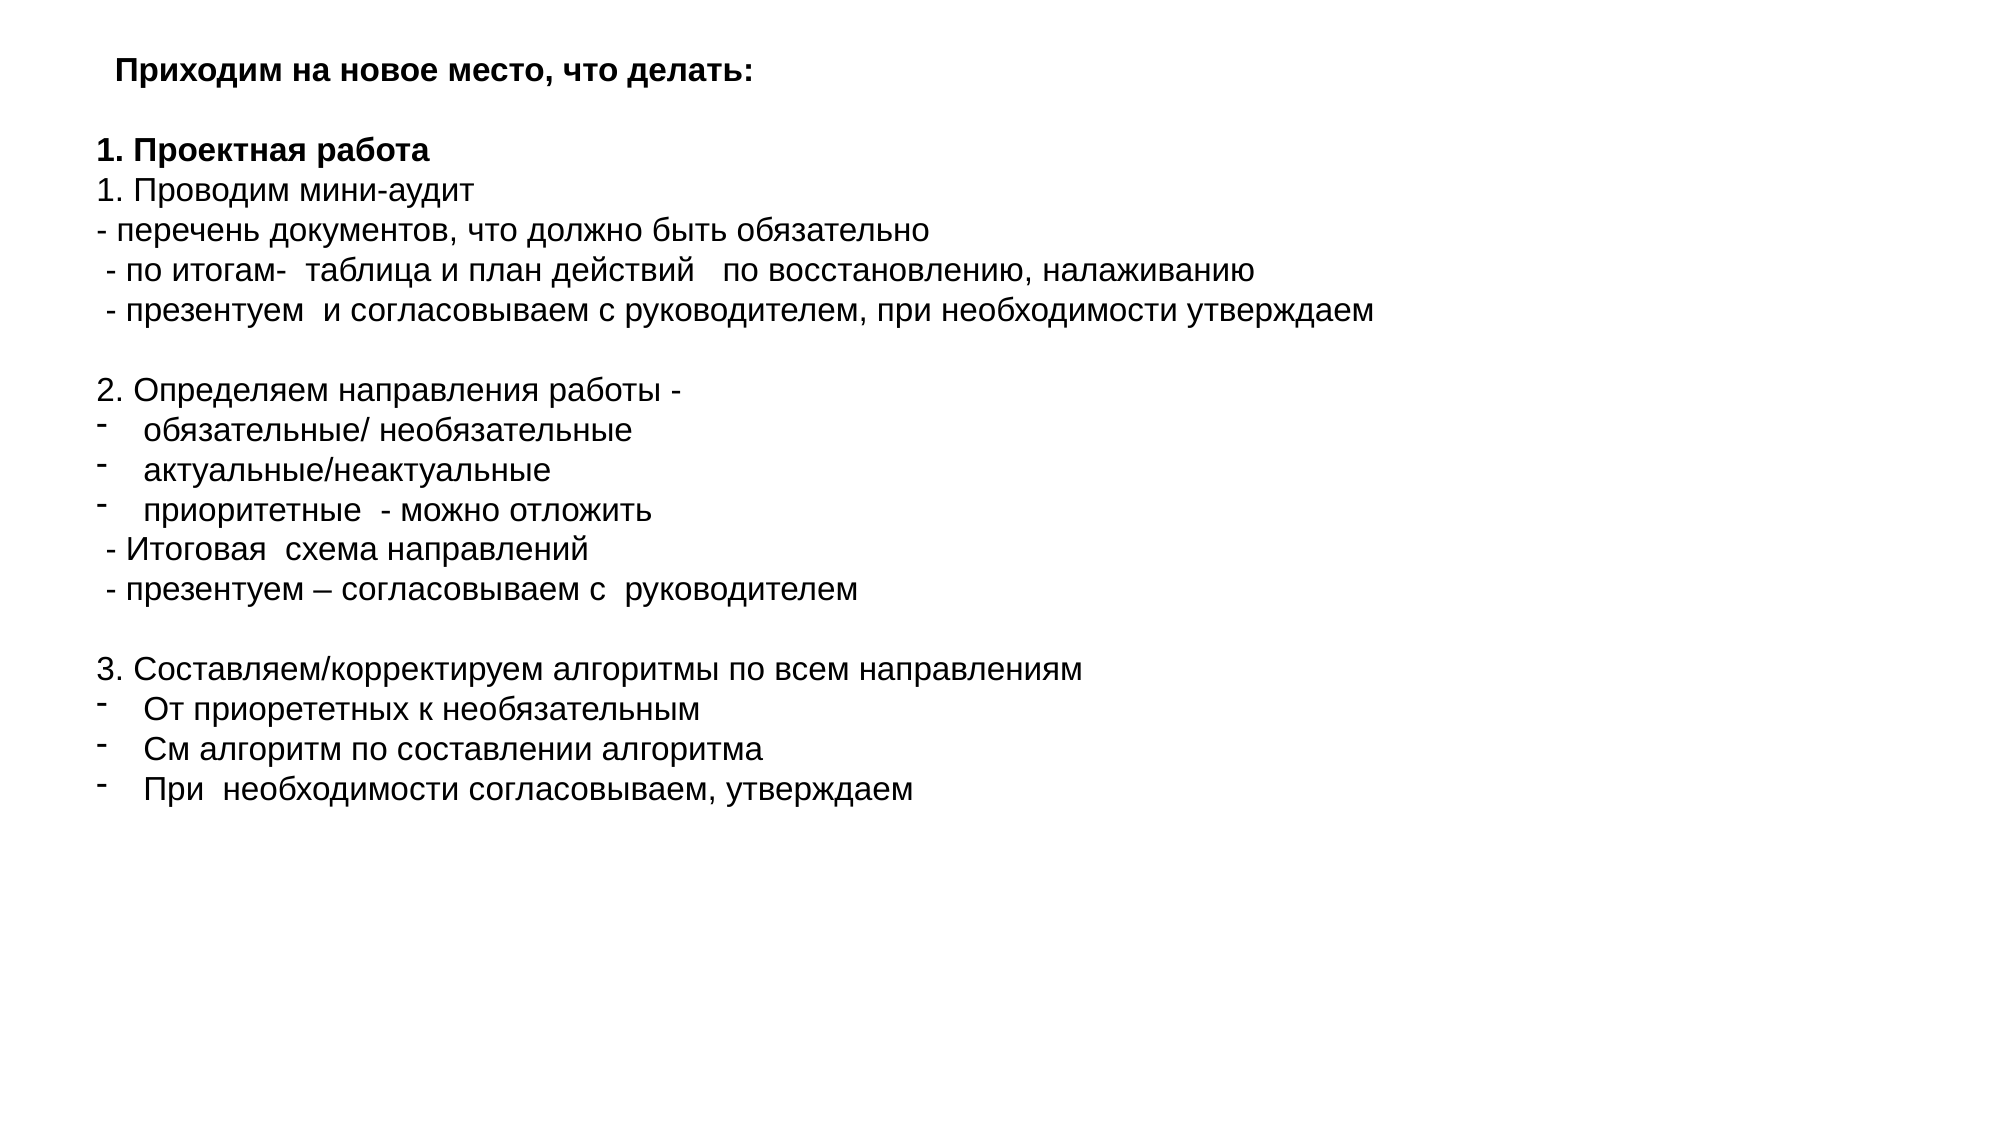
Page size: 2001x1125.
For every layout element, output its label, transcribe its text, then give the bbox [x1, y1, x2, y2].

text_box Приходим на новое место, что делать: 1. Проектная работа 1. Проводим мини-аудит - перечень документов, что должно быть обязательно - по итогам- таблица и план действий по восстановлению, налаживанию - презентуем и согласовываем с руководителем, при необходимости утверждаем 2. Определяем направления работы - обязательные/ необязательные актуальные/неактуальные приоритетные - можно отложить - Итоговая схема направлений - презентуем – согласовываем с руководителем 3. Составляем/корректируем алгоритмы по всем направлениям От приорететных к необязательным См алгоритм по составлении алгоритма При необходимости согласовываем, утверждаем [81, 41, 1613, 1015]
